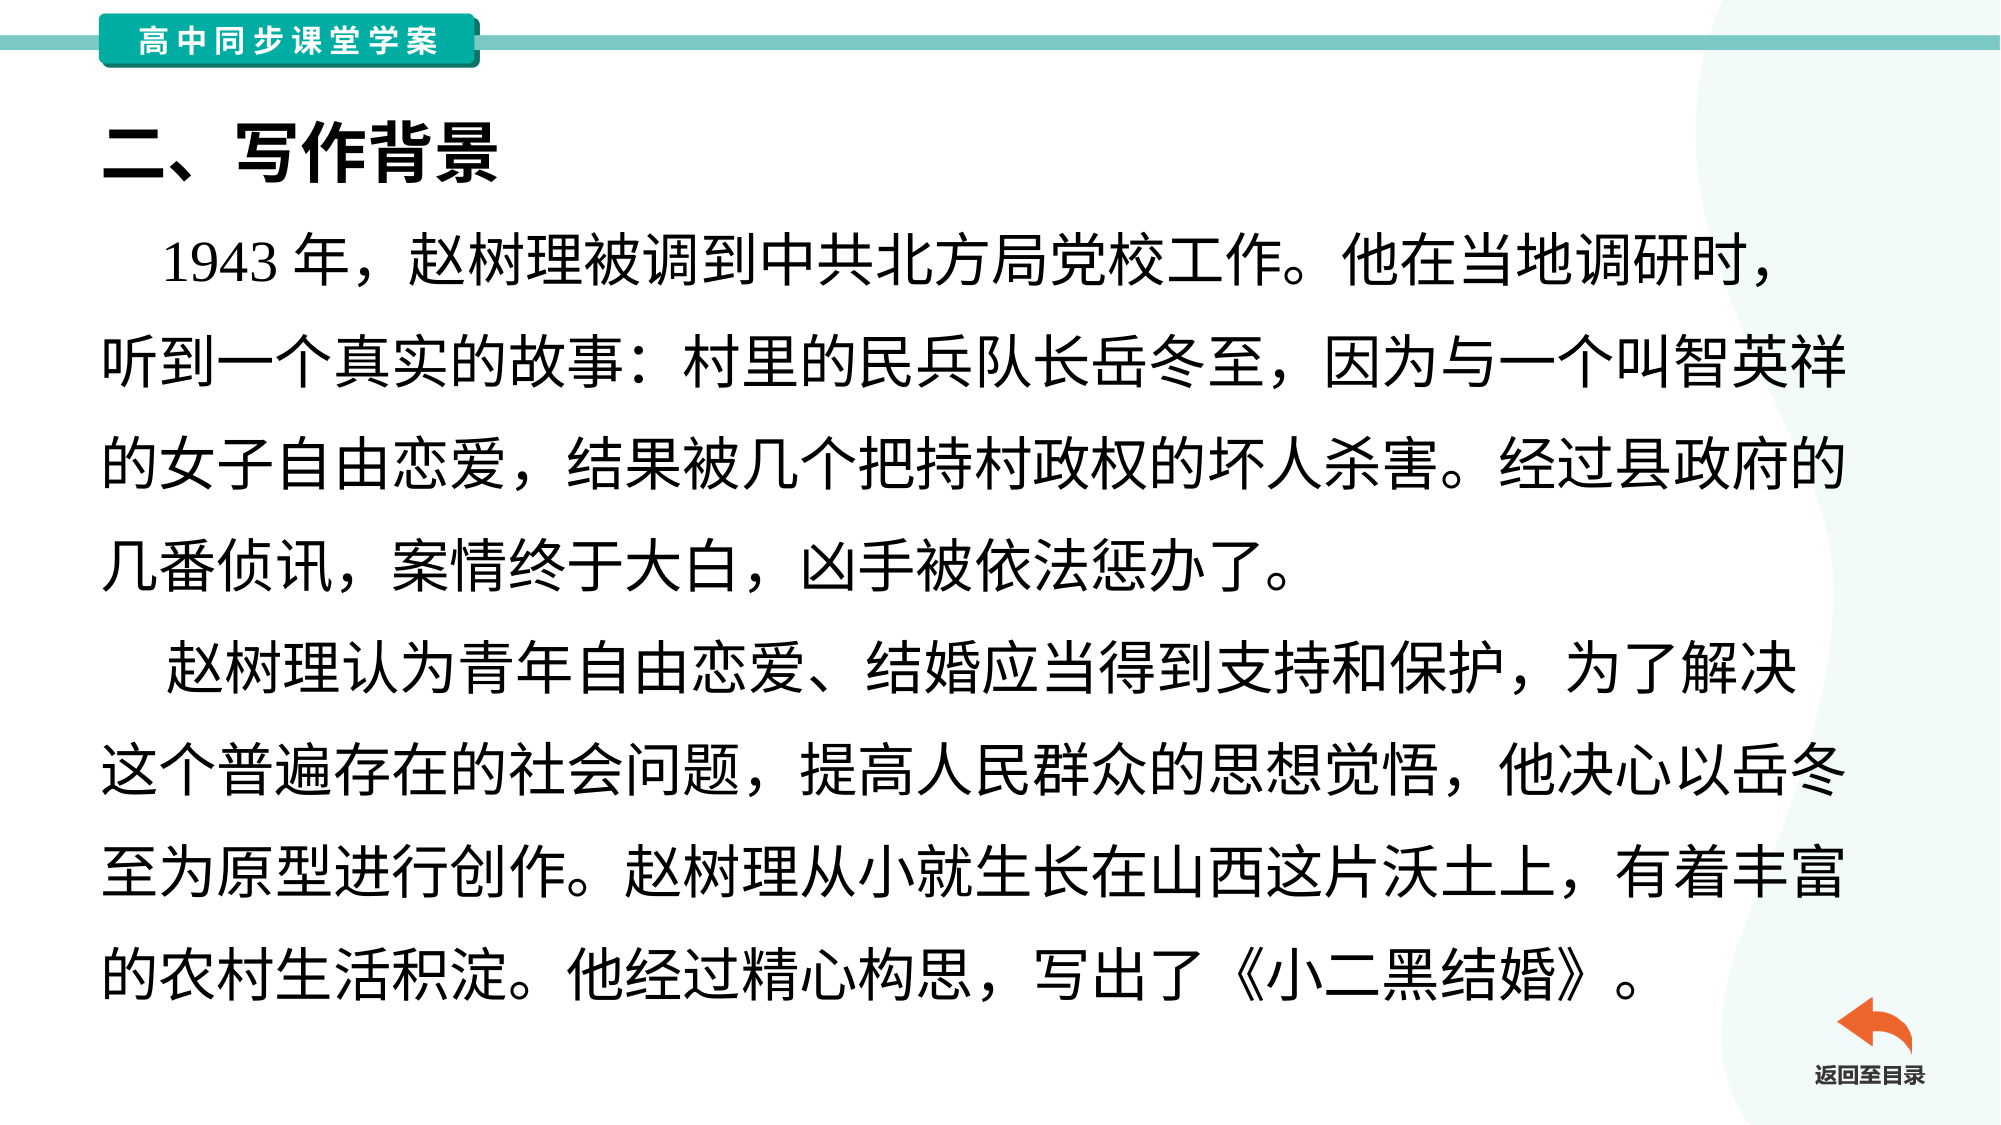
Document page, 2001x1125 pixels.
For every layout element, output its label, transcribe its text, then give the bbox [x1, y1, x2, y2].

text_box 二、写作背景 [100, 76, 1899, 190]
text_box 1943年，赵树理被调到中共北方局党校工作。他在当地调研时， 听到一个真实的故事：村里的民兵队长岳冬至，因为与一个叫智英祥 的女子自由恋爱，结果被几个把持村政权的坏人杀害。经过县政府的 几番侦讯，案情终于大白，凶手被依法惩办了。 赵树理认为青年自由恋爱、结婚应当得到支持和保护，为了解决 这个普遍存在的社会问题，提高人民群众的思想觉悟，他决心以岳冬 至为原型进行创作。赵树理从小就生长在山西这片沃土上，有着丰富 的农村生活积淀。他经过精心构思，写出了《小二黑结婚》。 [100, 190, 1899, 1008]
picture [0, 0, 2000, 1125]
